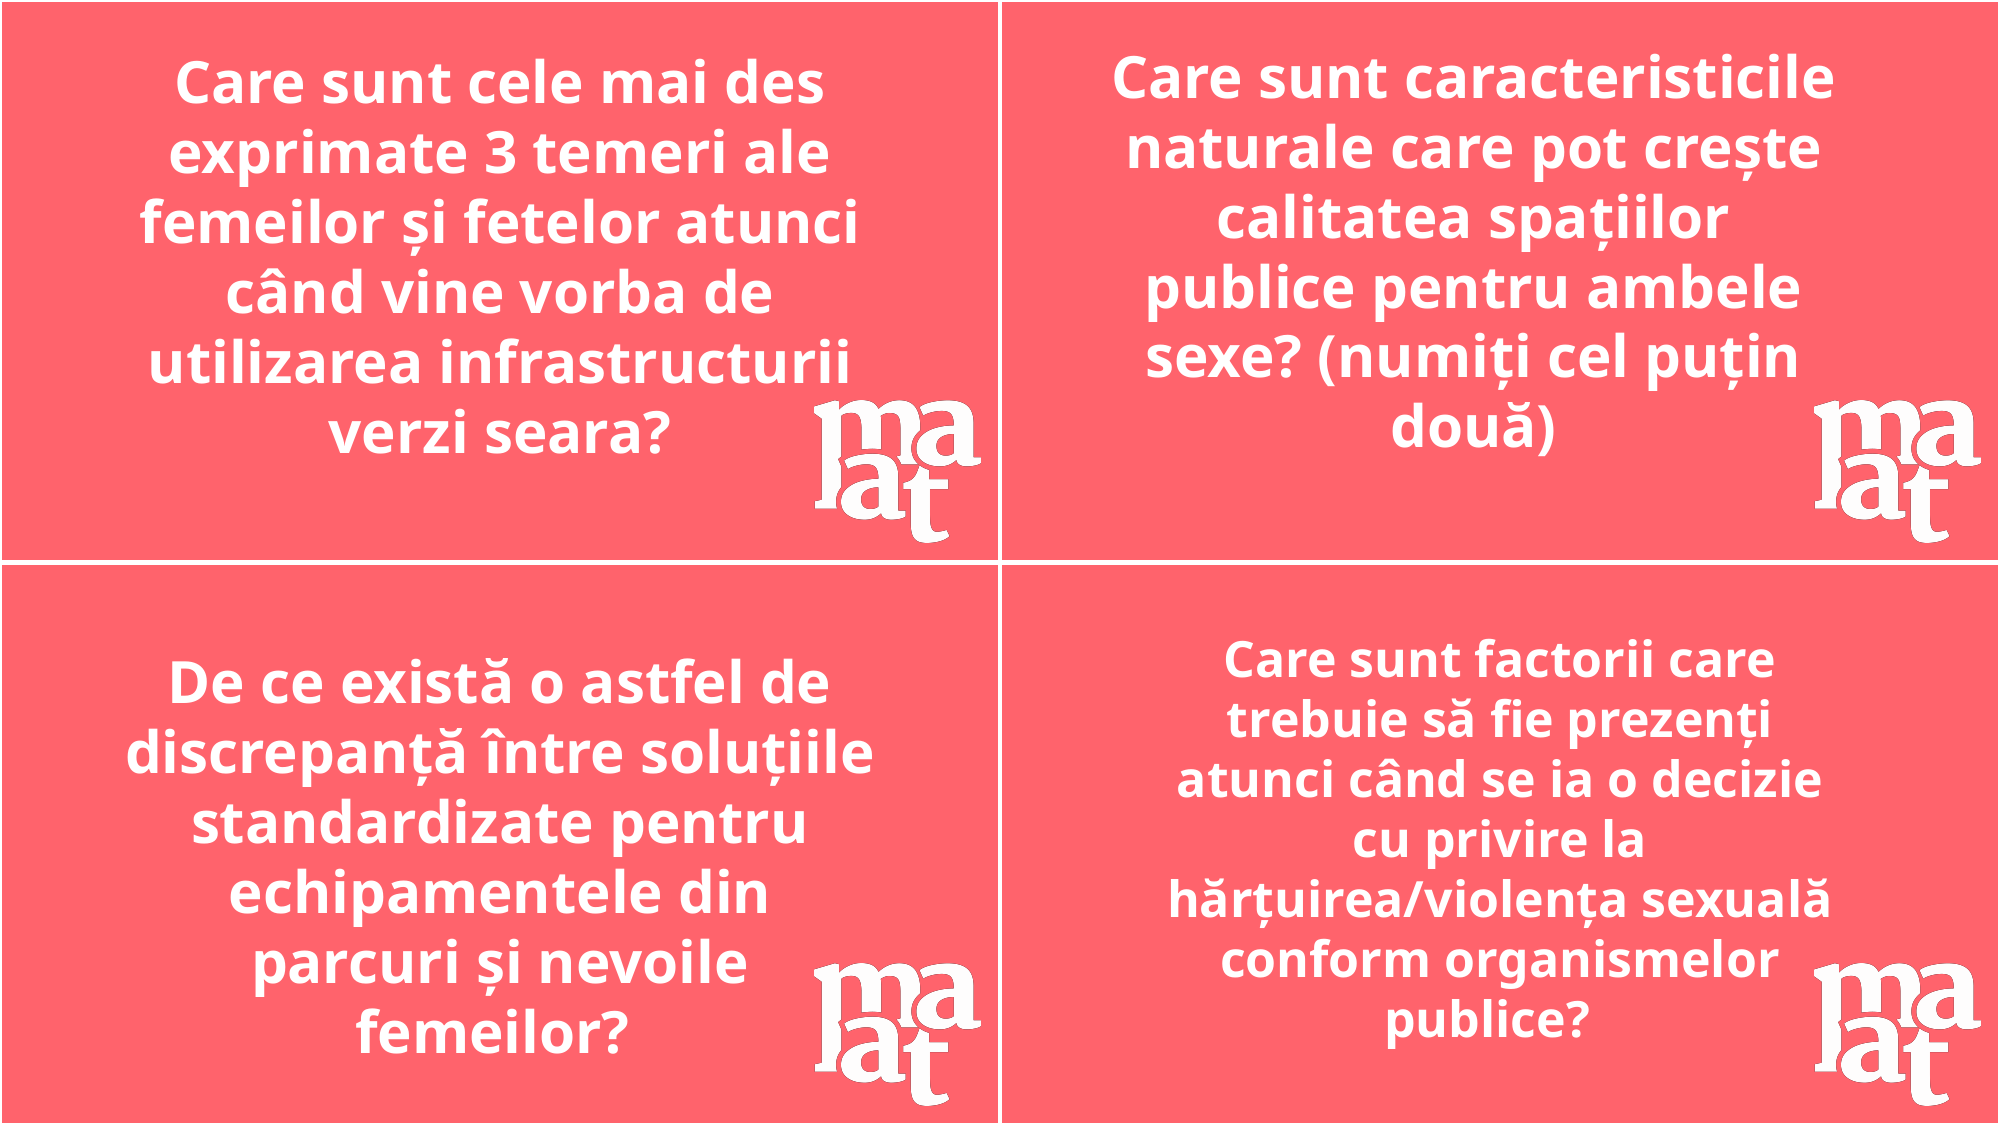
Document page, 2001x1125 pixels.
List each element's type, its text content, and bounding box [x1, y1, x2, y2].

text_box [999, 0, 2000, 561]
text_box [0, 0, 999, 561]
text_box [0, 561, 999, 1125]
picture [1814, 400, 1981, 543]
text_box Care sunt caracteristicile naturale care pot crește calitatea spațiilor publice pentru ambele sexe? (numiți cel puțin două) [1090, 32, 1857, 467]
text_box Care sunt factorii care trebuie să fie prezenți atunci când se ia o decizie cu privire la hărțuirea/violența sexuală conform organismelor publice? [1143, 620, 1857, 1055]
picture [814, 963, 981, 1106]
picture [1814, 963, 1981, 1106]
picture [814, 400, 981, 543]
text_box [999, 561, 2000, 1125]
text_box De ce există o astfel de discrepanță între soluțiile standardizate pentru echipamentele din parcuri și nevoile femeilor? [102, 637, 898, 1073]
text_box Care sunt cele mai des exprimate 3 temeri ale femeilor și fetelor atunci când vine vorba de utilizarea infrastructurii verzi seara? [121, 37, 879, 473]
